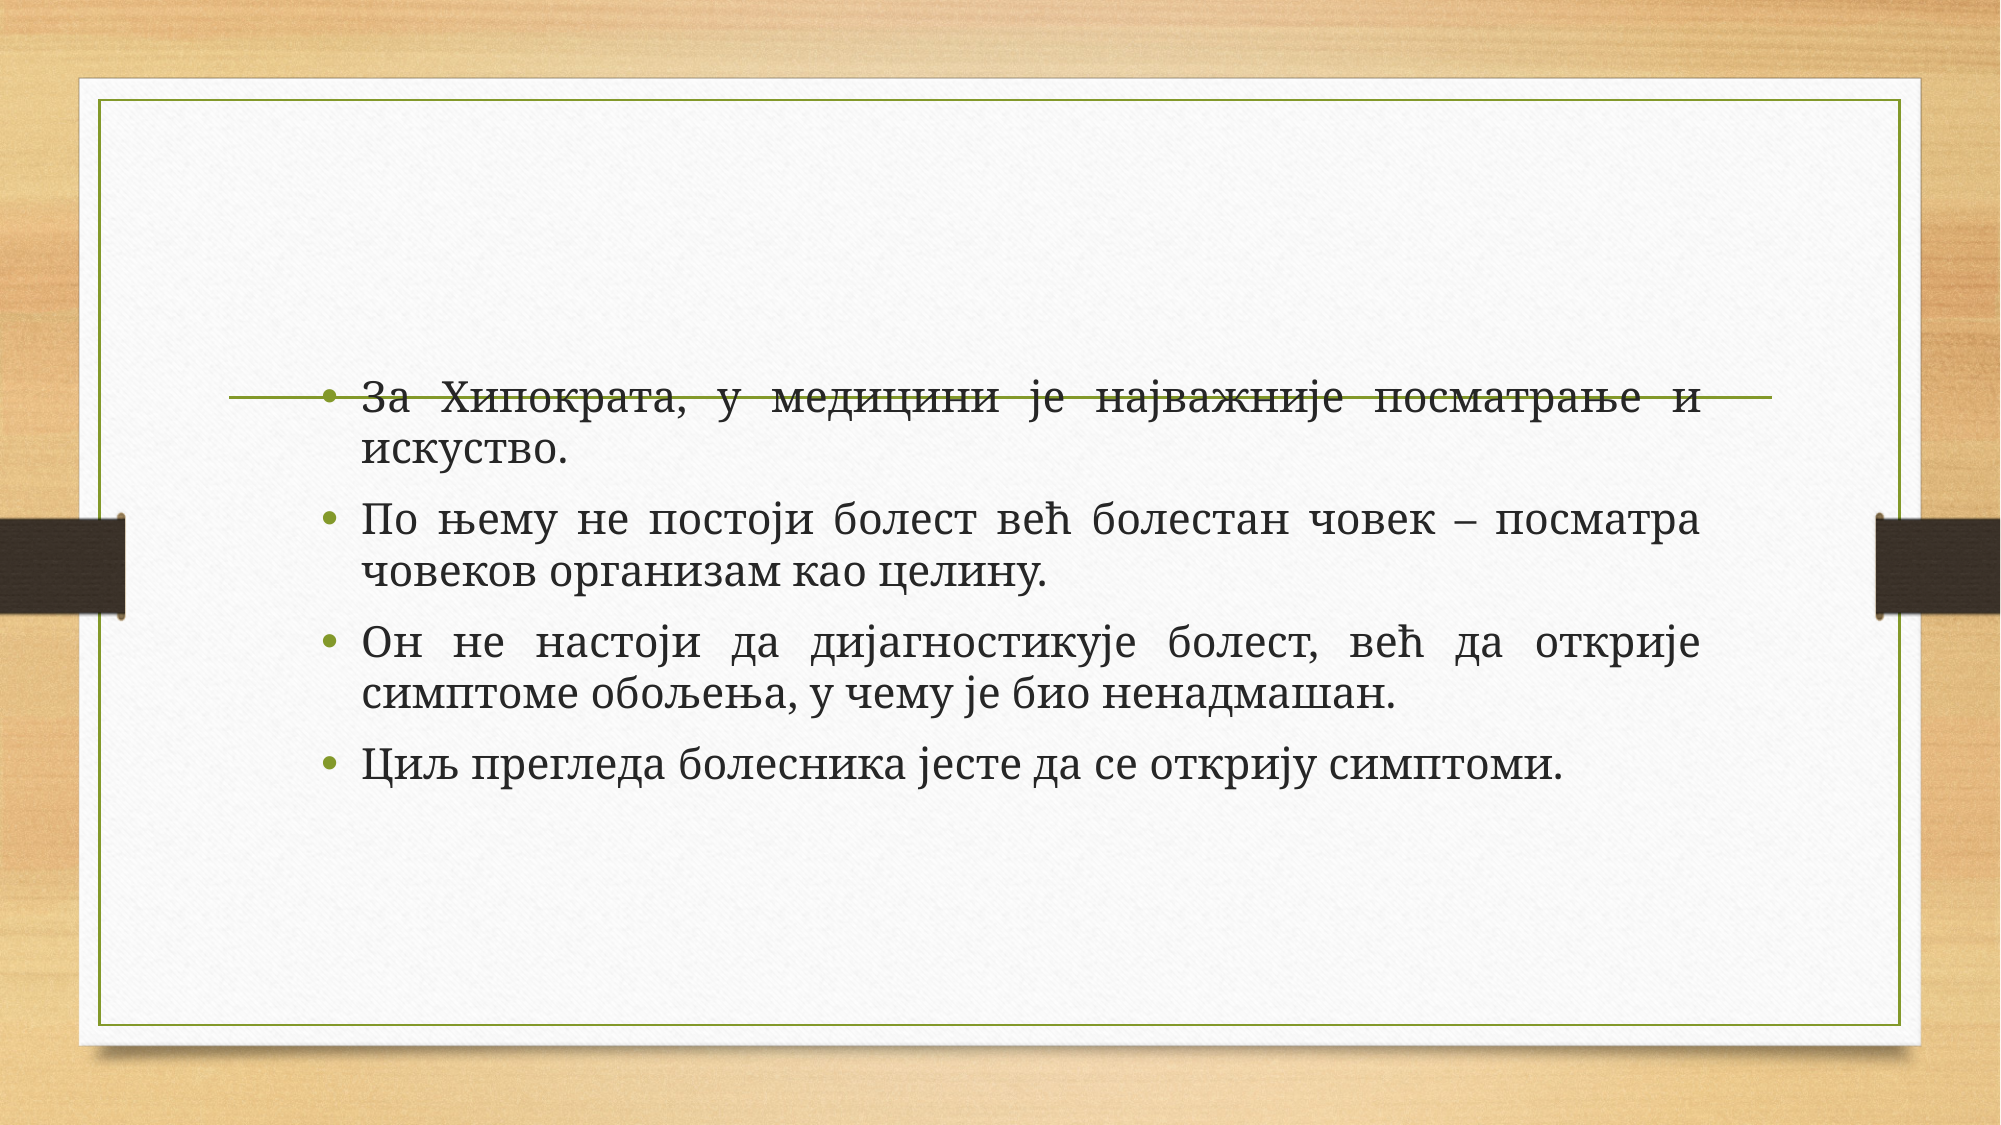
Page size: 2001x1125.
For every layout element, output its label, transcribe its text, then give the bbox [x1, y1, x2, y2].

picture [0, 0, 2001, 1125]
list За Хипократа, у медицини је најважније посматрање и искуство. По њему не постоји болест већ болестан човек – посматра човеков организам као целину. Он не настоји да дијагностикује болест, већ да открије симптоме обољења, у чему је био ненадмашан. Циљ прегледа болесника јесте да се открију симптоми. [306, 362, 1718, 804]
